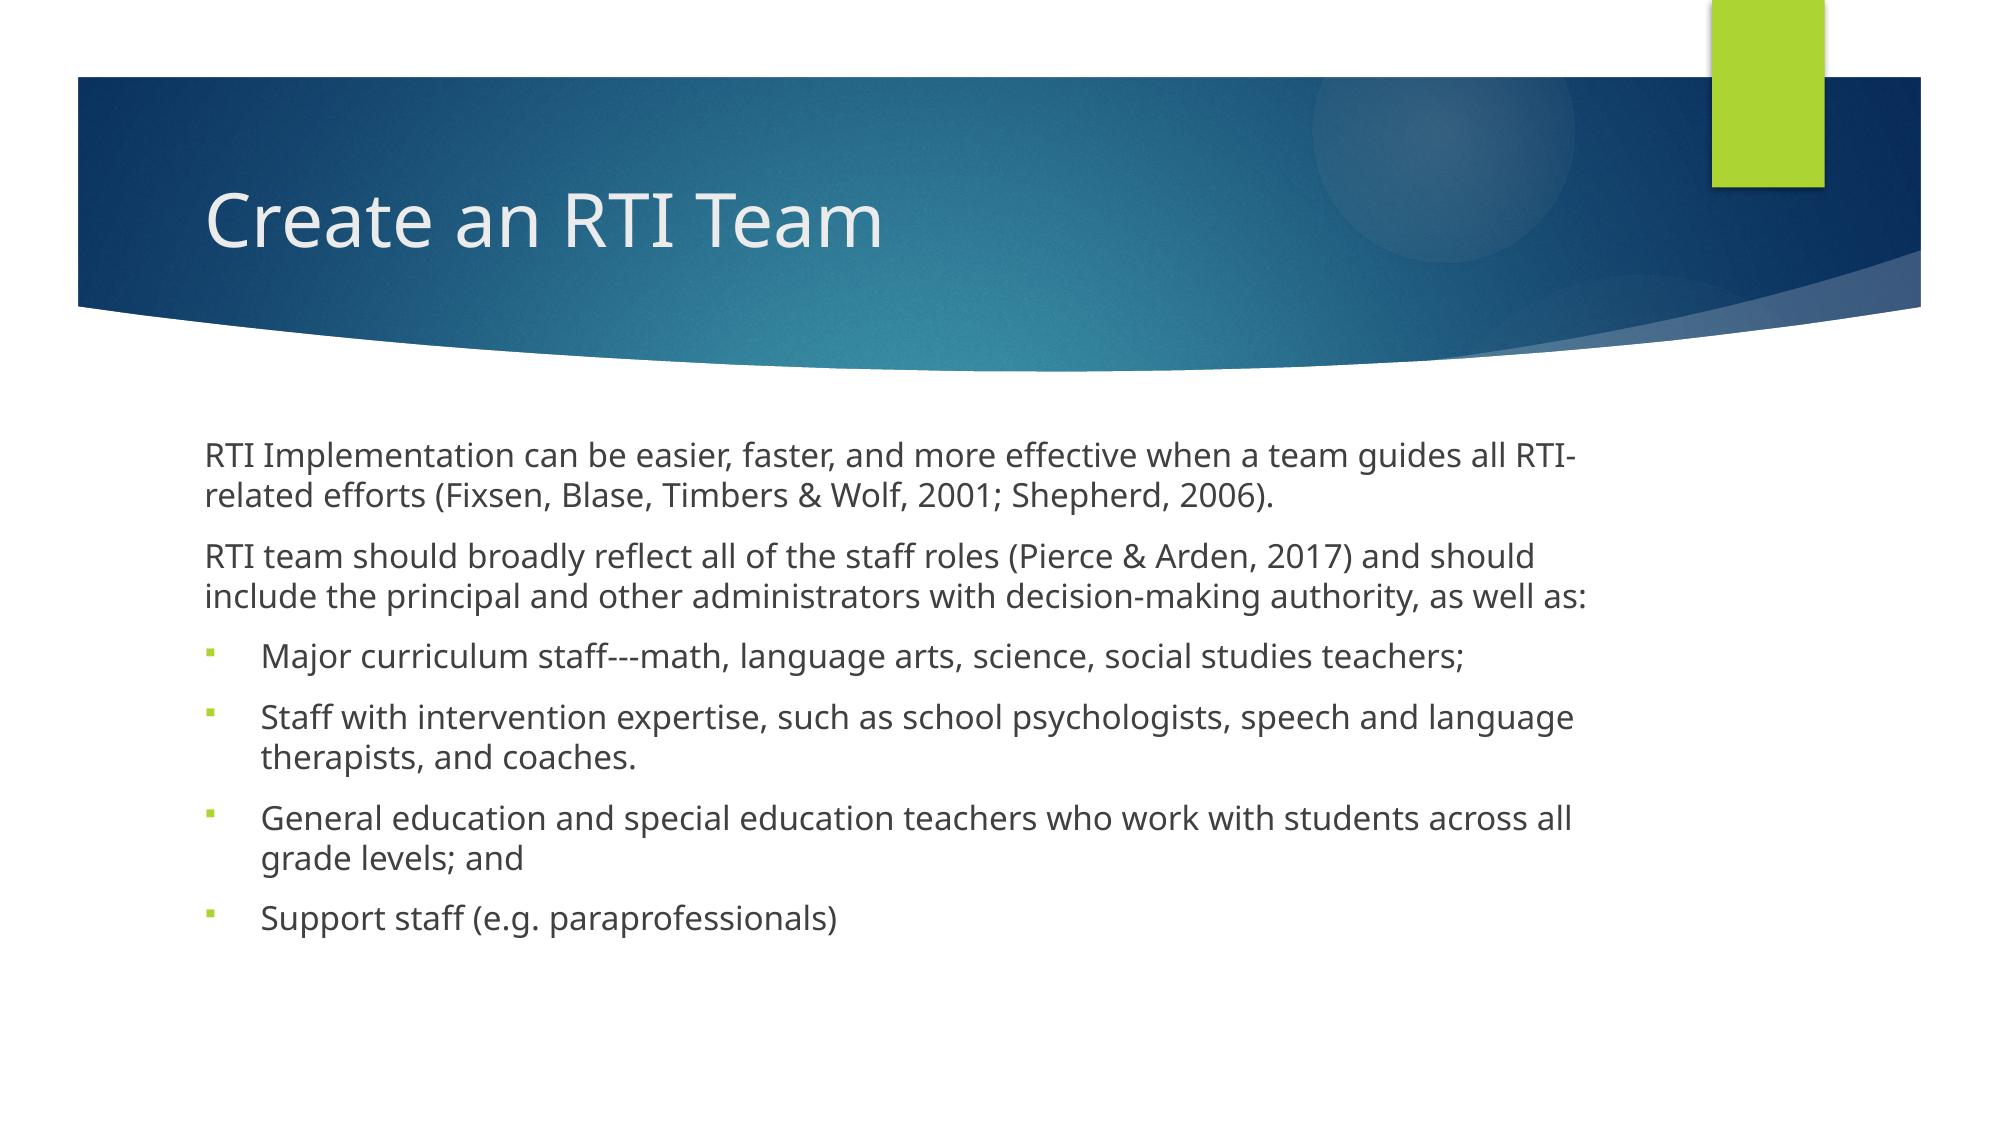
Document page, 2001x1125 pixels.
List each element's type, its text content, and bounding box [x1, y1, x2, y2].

list RTI Implementation can be easier, faster, and more effective when a team guides all RTI-related efforts (Fixsen, Blase, Timbers & Wolf, 2001; Shepherd, 2006). RTI team should broadly reflect all of the staff roles (Pierce & Arden, 2017) and should include the principal and other administrators with decision-making authority, as well as: Major curriculum staff---math, language arts, science, social studies teachers; Staff with intervention expertise, such as school psychologists, speech and language therapists, and coaches. General education and special education teachers who work with students across all grade levels; and Support staff (e.g. paraprofessionals) [189, 427, 1627, 988]
title Create an RTI Team [189, 159, 1627, 276]
